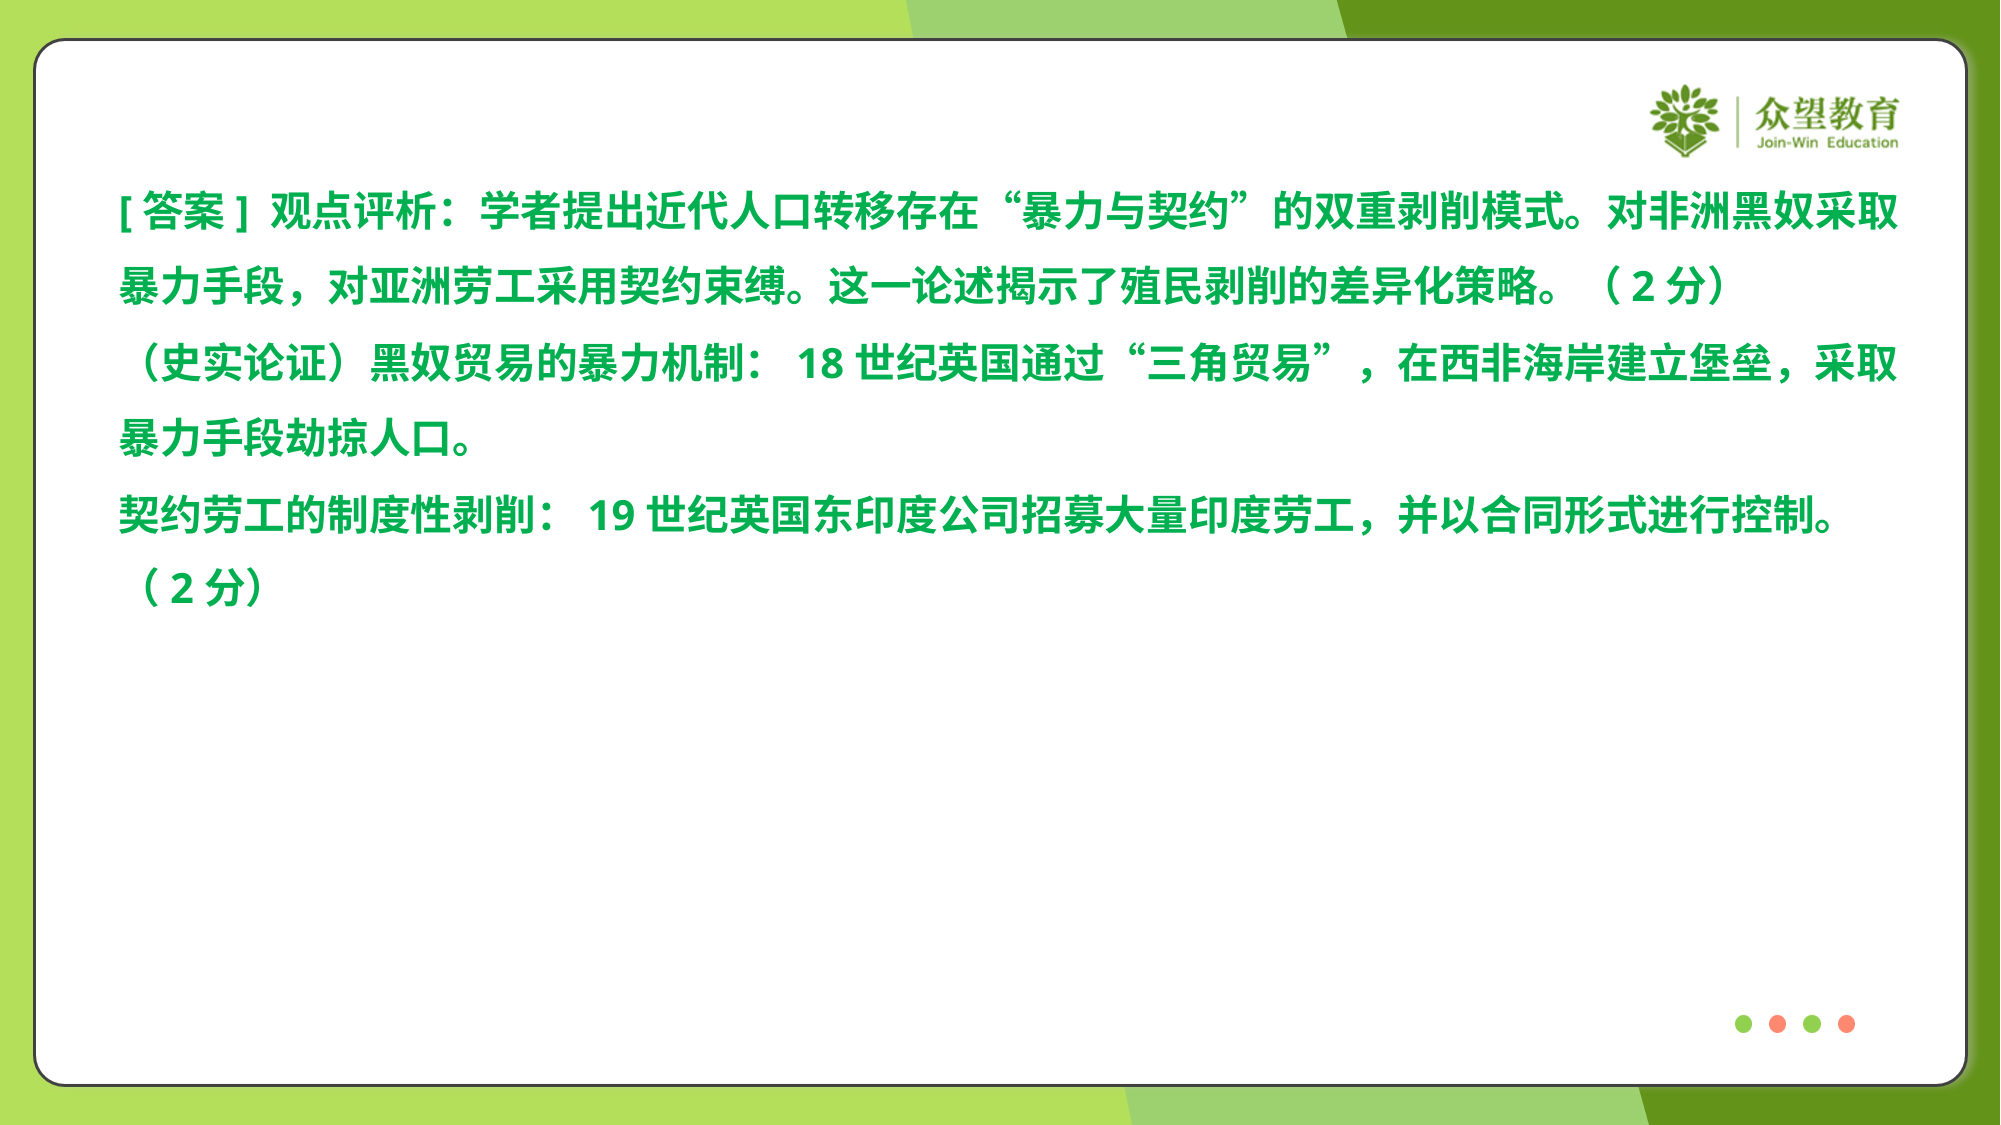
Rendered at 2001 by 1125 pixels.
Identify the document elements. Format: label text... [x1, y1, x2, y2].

picture [0, 0, 2000, 1125]
text_box [答案] 观点评析：学者提出近代人口转移存在“暴力与契约”的双重剥削模式。对非洲黑奴采取 暴力手段，对亚洲劳工采用契约束缚。这一论述揭示了殖民剥削的差异化策略。（2分） （史实论证）黑奴贸易的暴力机制：18世纪英国通过“三角贸易”，在西非海岸建立堡垒，采取 暴力手段劫掠人口。 契约劳工的制度性剥削：19世纪英国东印度公司招募大量印度劳工，并以合同形式进行控制。 （2分） [118, 159, 1883, 605]
